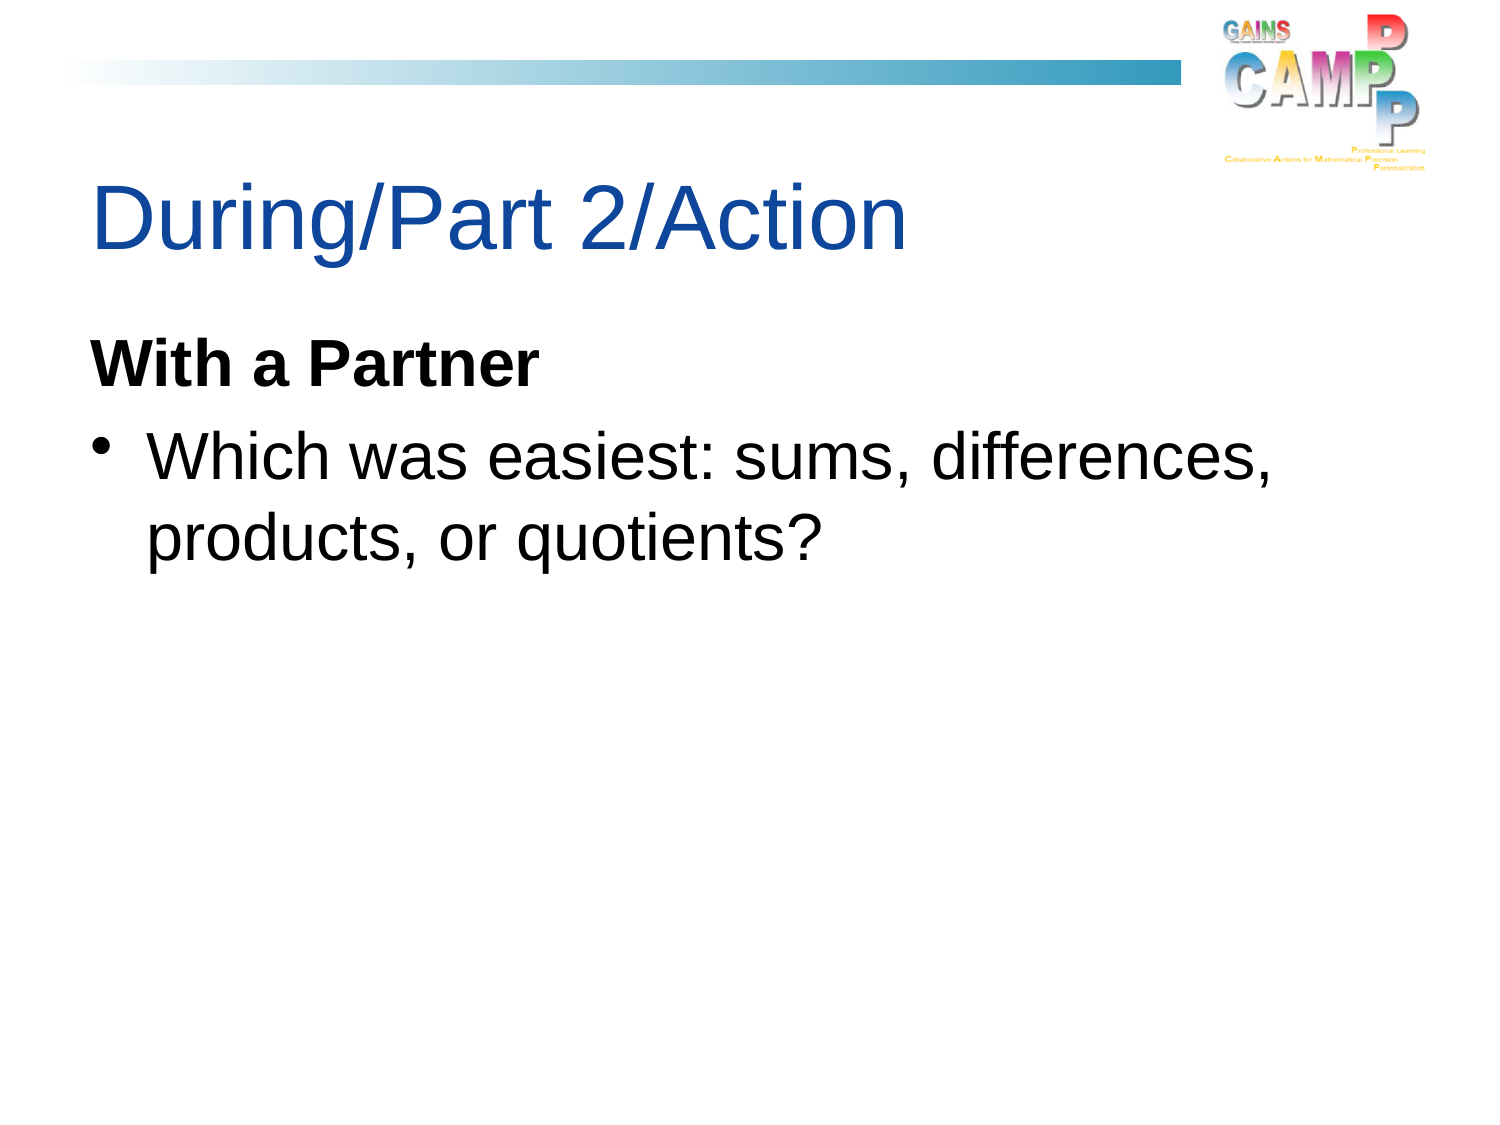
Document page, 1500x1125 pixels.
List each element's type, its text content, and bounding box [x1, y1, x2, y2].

picture [1204, 0, 1442, 190]
list With a Partner Which was easiest: sums, differences, products, or quotients? [74, 312, 1426, 1088]
title During/Part 2/Action [74, 124, 1426, 301]
